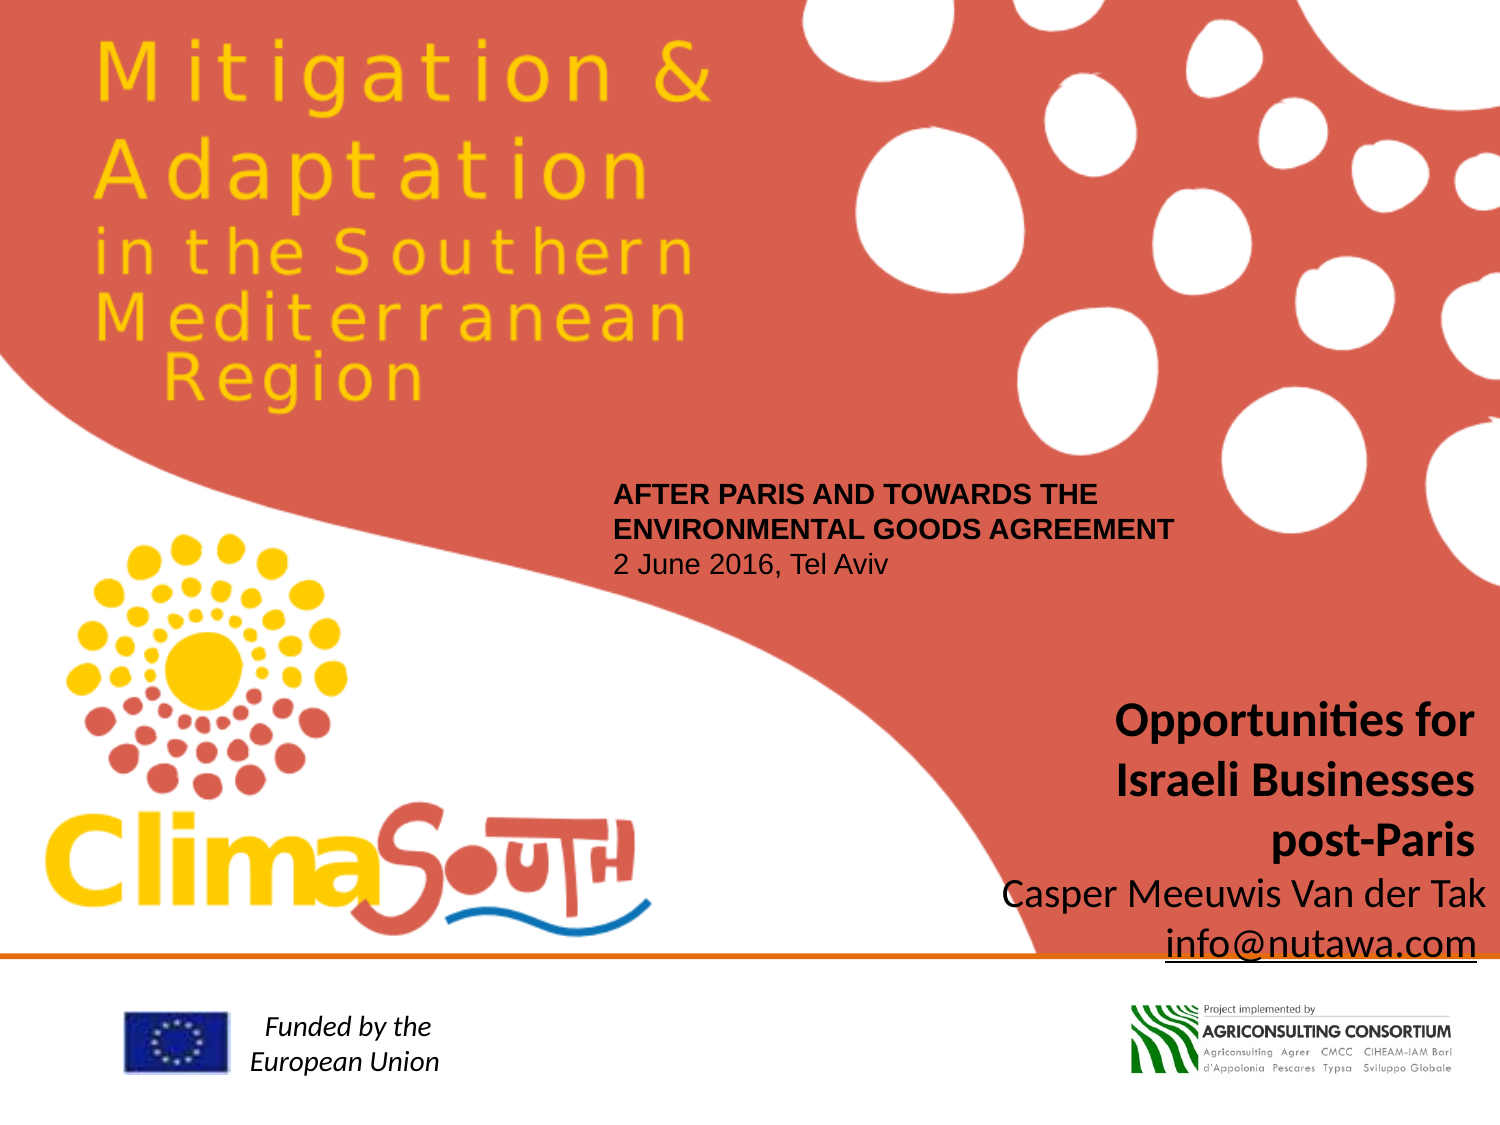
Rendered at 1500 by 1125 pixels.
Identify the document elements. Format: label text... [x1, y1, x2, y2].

text_box Opportunities for Israeli Businesses post-Paris Casper Meeuwis Van der Tak info@nutawa.com [986, 966, 1500, 1079]
picture [1125, 999, 1462, 1080]
picture [0, 0, 1500, 956]
text_box Funded by the European Union [218, 999, 479, 1085]
picture [123, 1011, 231, 1076]
